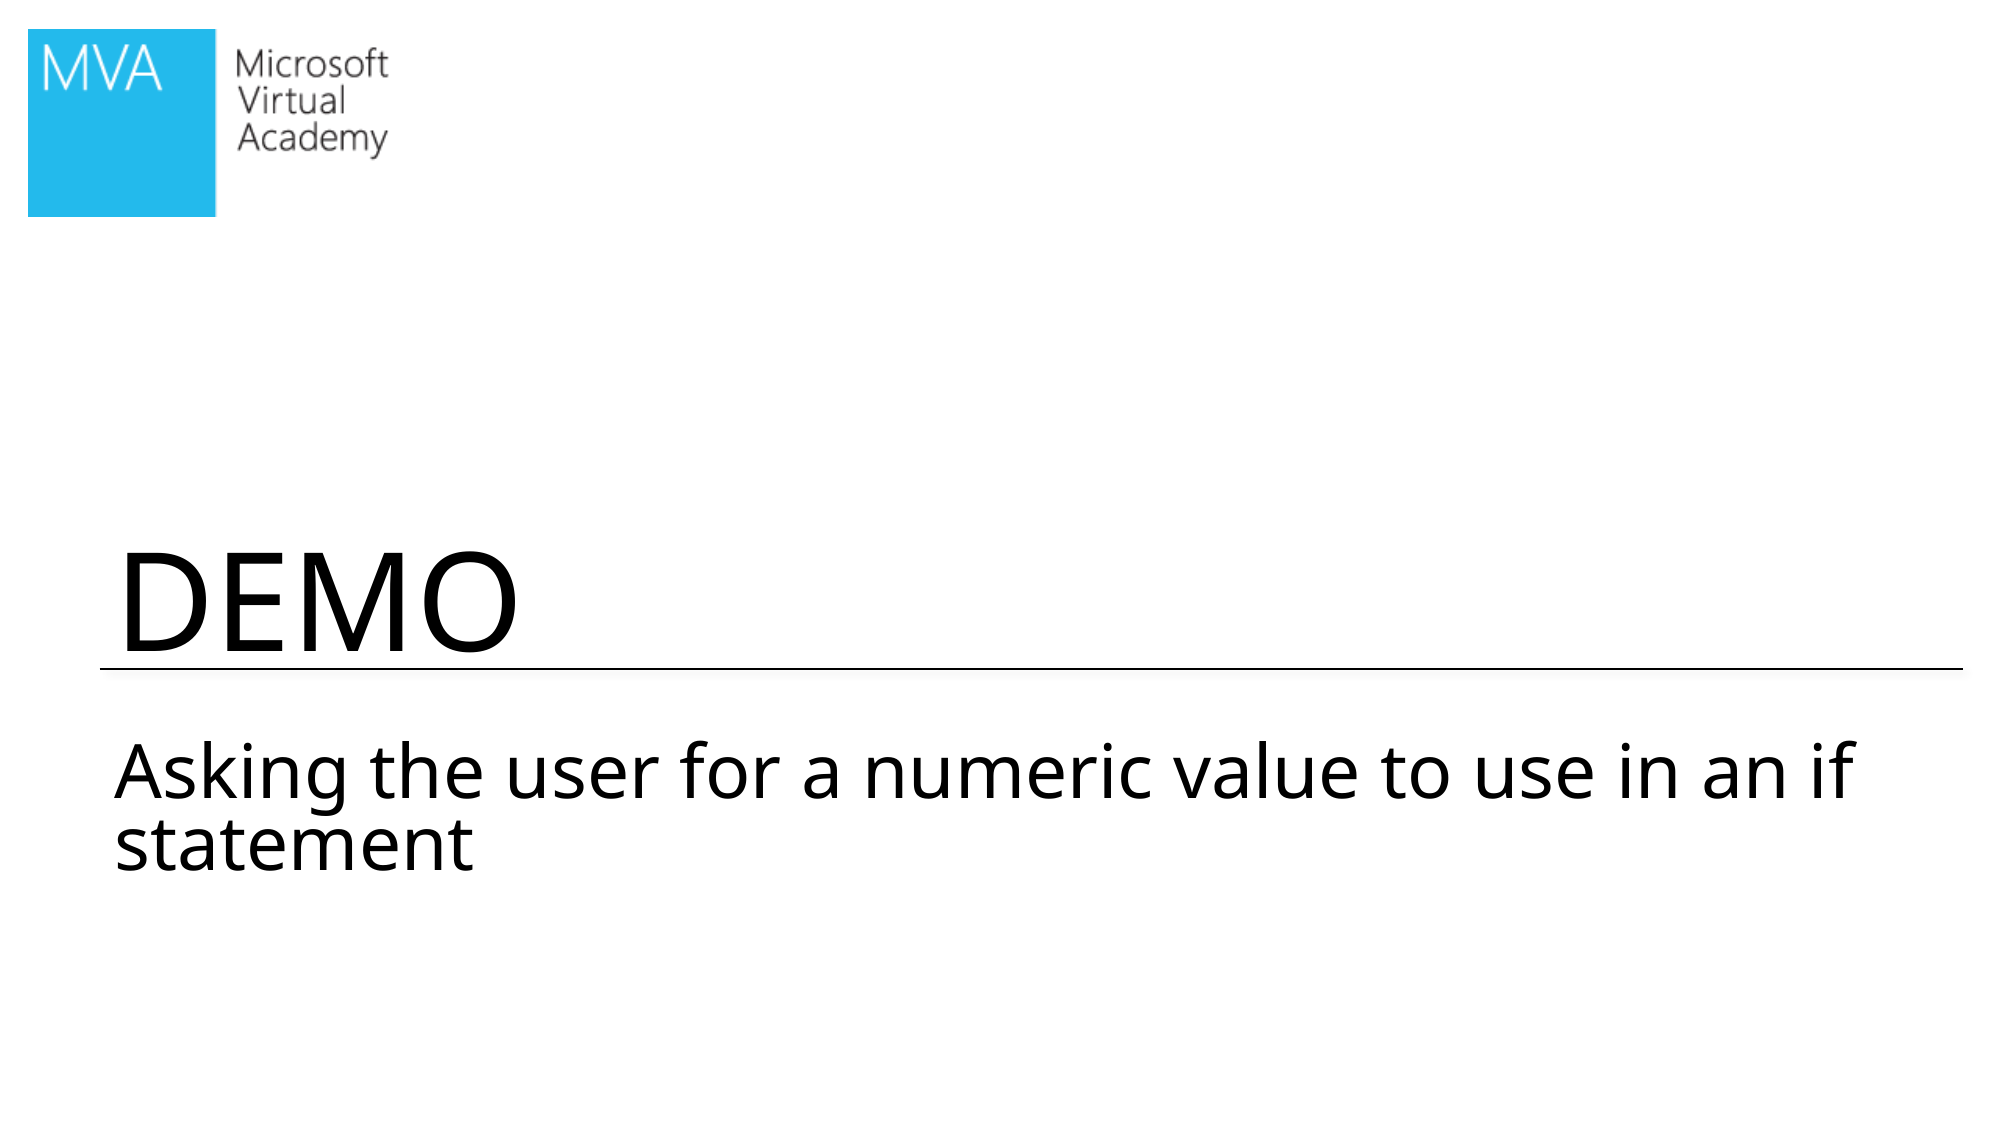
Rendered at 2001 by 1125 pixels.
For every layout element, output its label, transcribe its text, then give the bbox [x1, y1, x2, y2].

picture [28, 29, 497, 217]
title Asking the user for a numeric value to use in an if statement [99, 733, 1976, 1009]
